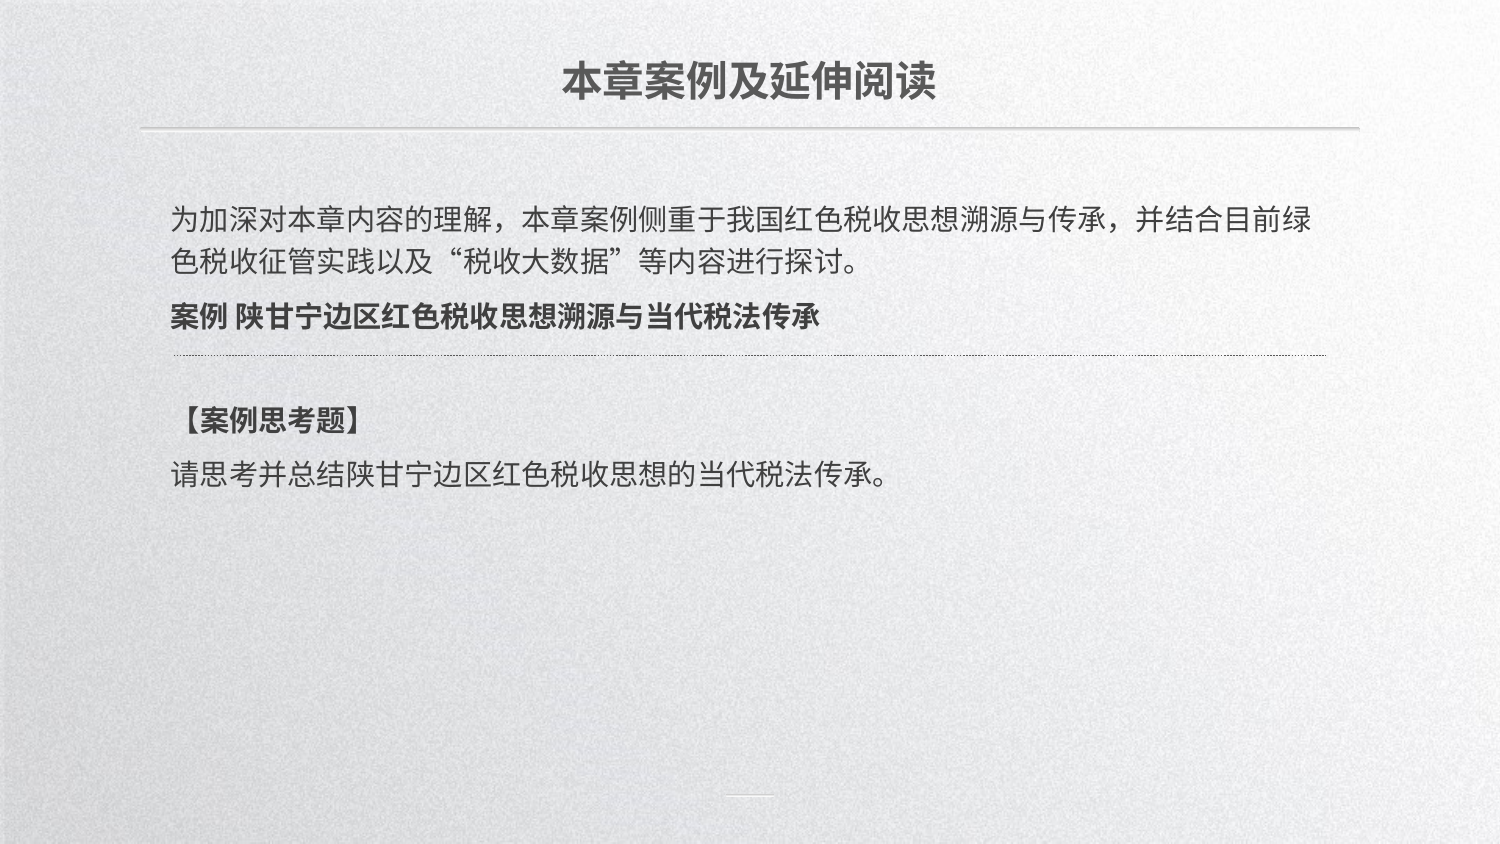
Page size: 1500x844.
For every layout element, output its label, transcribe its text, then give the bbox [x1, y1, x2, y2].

text_box 为加深对本章内容的理解，本章案例侧重于我国红色税收思想溯源与传承，并结合目前绿色税收征管实践以及“税收大数据”等内容进行探讨。 案例 陕甘宁边区红色税收思想溯源与当代税法传承 [159, 188, 1341, 339]
picture [0, 0, 1500, 844]
text_box 【案例思考题】 请思考并总结陕甘宁边区红色税收思想的当代税法传承。 [159, 389, 1341, 498]
text_box 本章案例及延伸阅读 [459, 49, 1038, 111]
